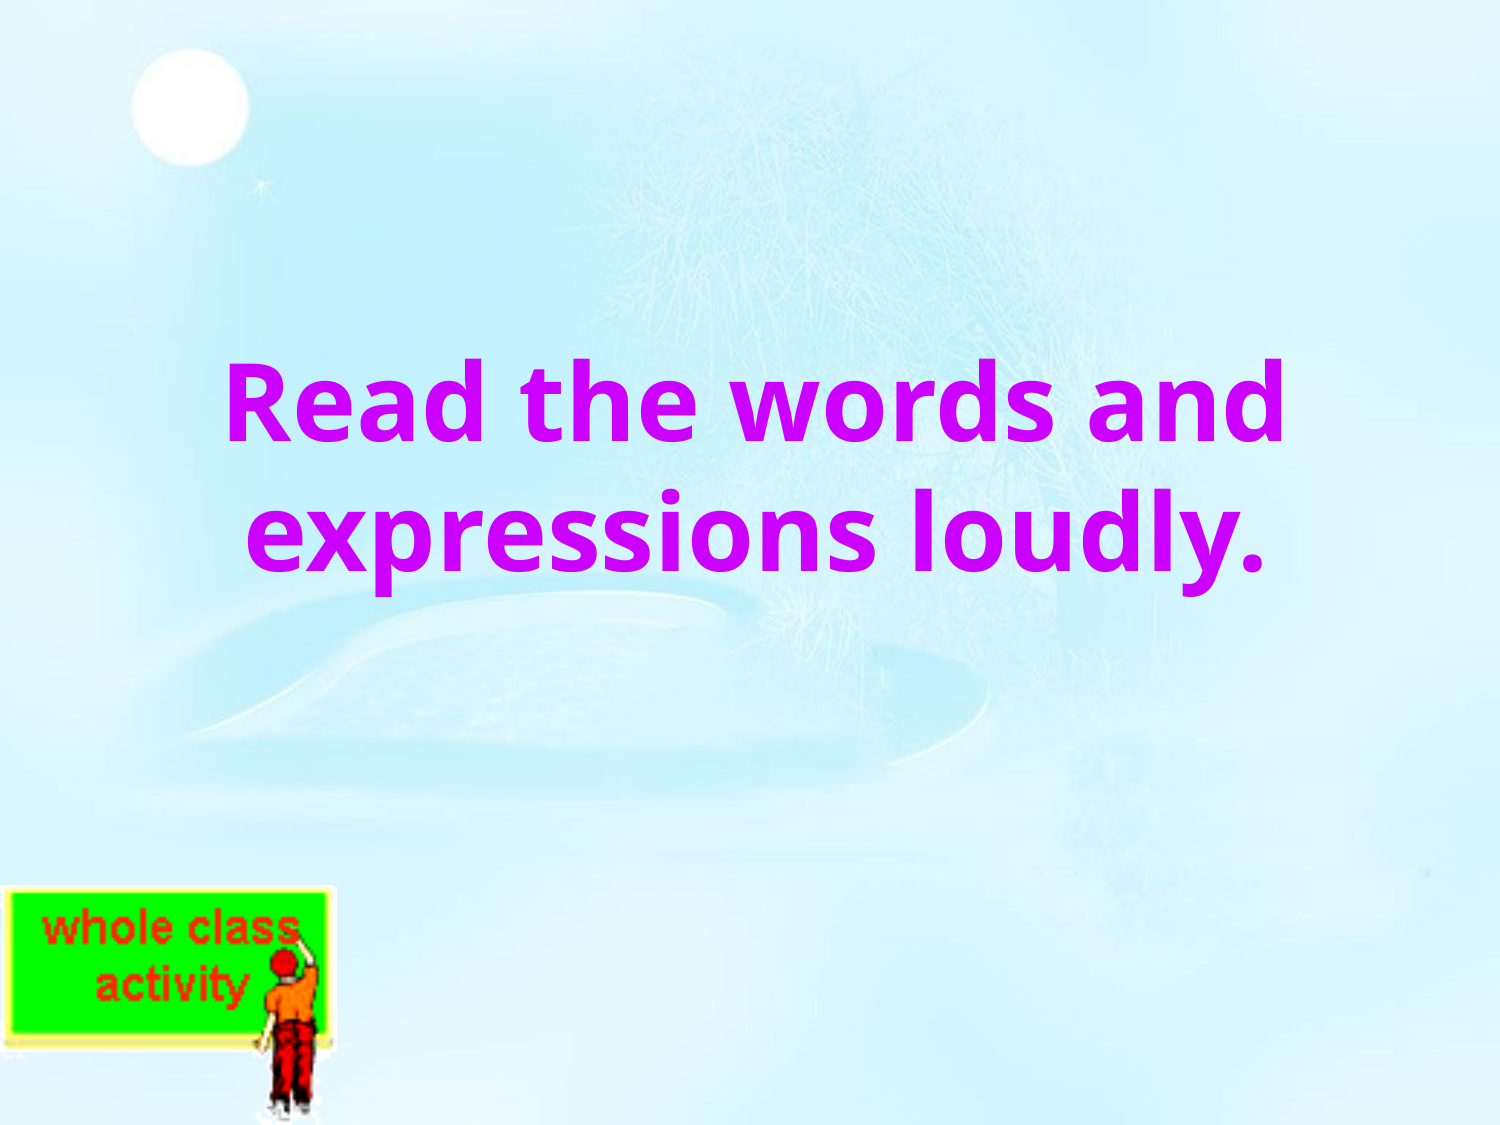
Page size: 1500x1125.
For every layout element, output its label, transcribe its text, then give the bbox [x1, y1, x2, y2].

text_box Read the words and expressions loudly. [53, 326, 1459, 601]
picture [0, 0, 1500, 1125]
